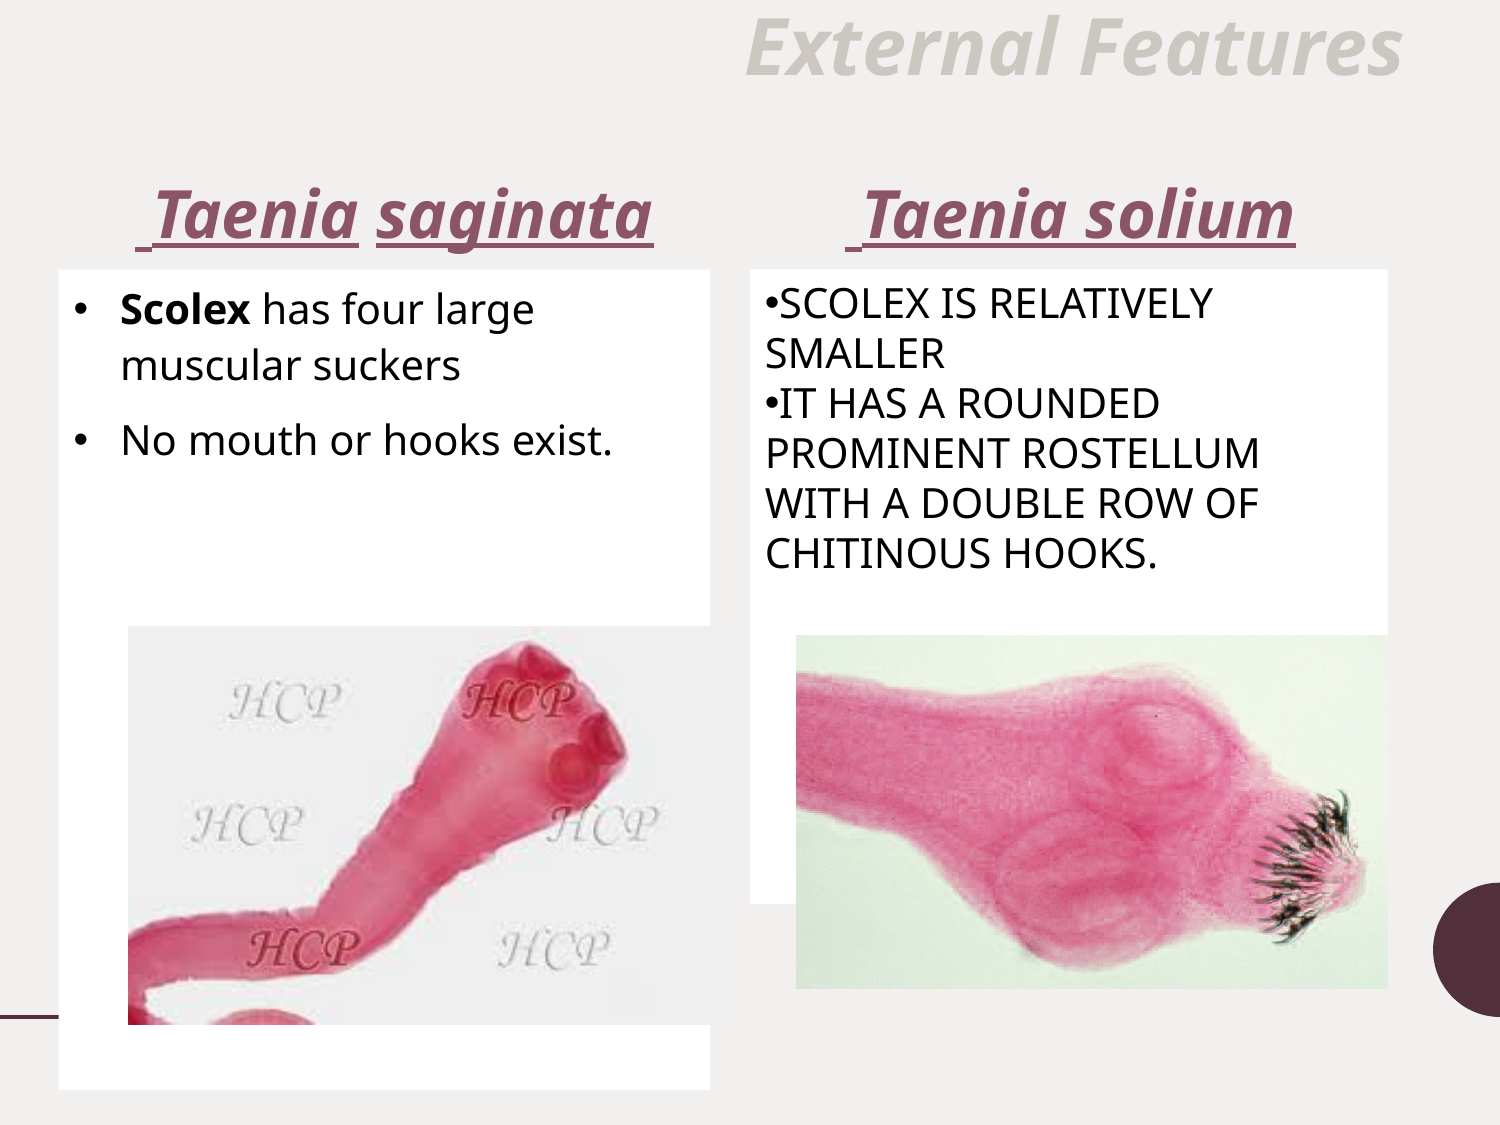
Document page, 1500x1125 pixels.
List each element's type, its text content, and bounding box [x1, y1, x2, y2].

text_box SCOLEX IS RELATIVELY SMALLER IT HAS A ROUNDED PROMINENT ROSTELLUM WITH A DOUBLE ROW OF CHITINOUS HOOKS. [749, 268, 1389, 905]
title External Features [70, 0, 1421, 176]
picture [128, 626, 727, 1025]
text_box Taenia solium [829, 163, 1312, 259]
text_box Taenia saginata [120, 163, 669, 259]
picture [796, 635, 1388, 989]
list Scolex has four large muscular suckers No mouth or hooks exist. [58, 268, 711, 1091]
